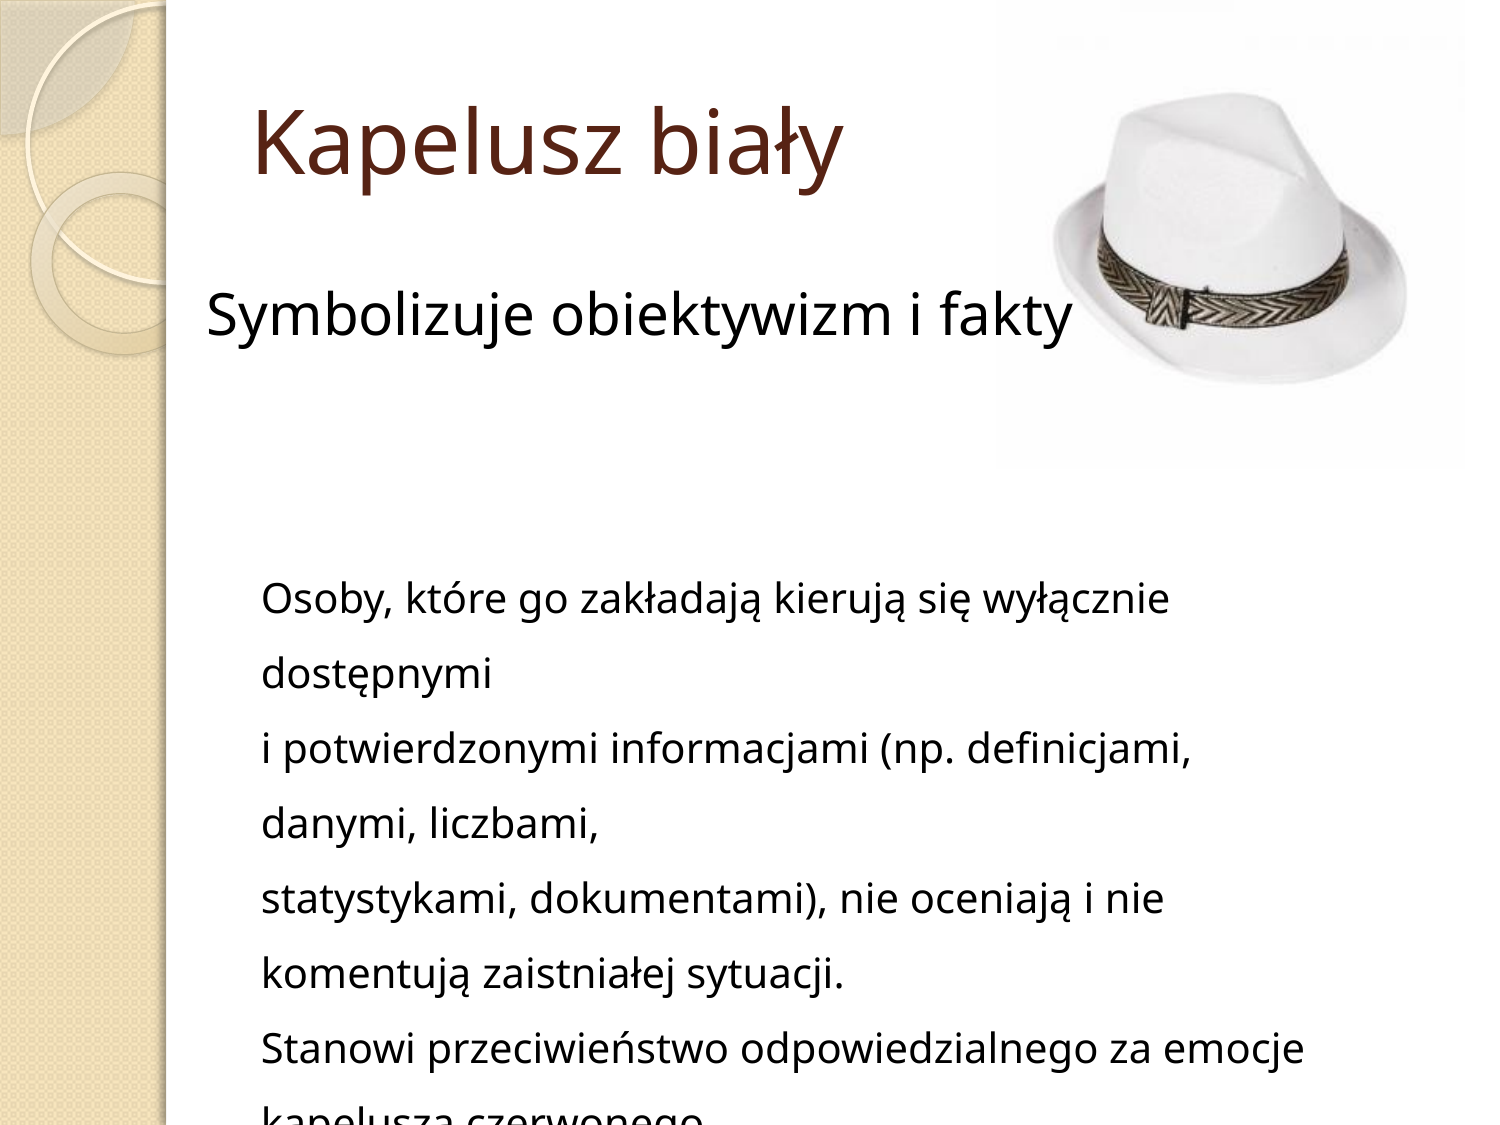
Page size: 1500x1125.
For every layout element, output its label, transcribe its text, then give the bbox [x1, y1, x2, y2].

title Kapelusz biały [235, 45, 988, 233]
text_box Symbolizuje obiektywizm i fakty [192, 269, 988, 355]
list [995, 0, 1466, 469]
text_box Osoby, które go zakładają kierują się wyłącznie dostępnymi i potwierdzonymi informacjami (np. definicjami, danymi, liczbami, statystykami, dokumentami), nie oceniają i nie komentują zaistniałej sytuacji. Stanowi przeciwieństwo odpowiedzialnego za emocje kapelusza czerwonego. [246, 538, 1371, 1125]
